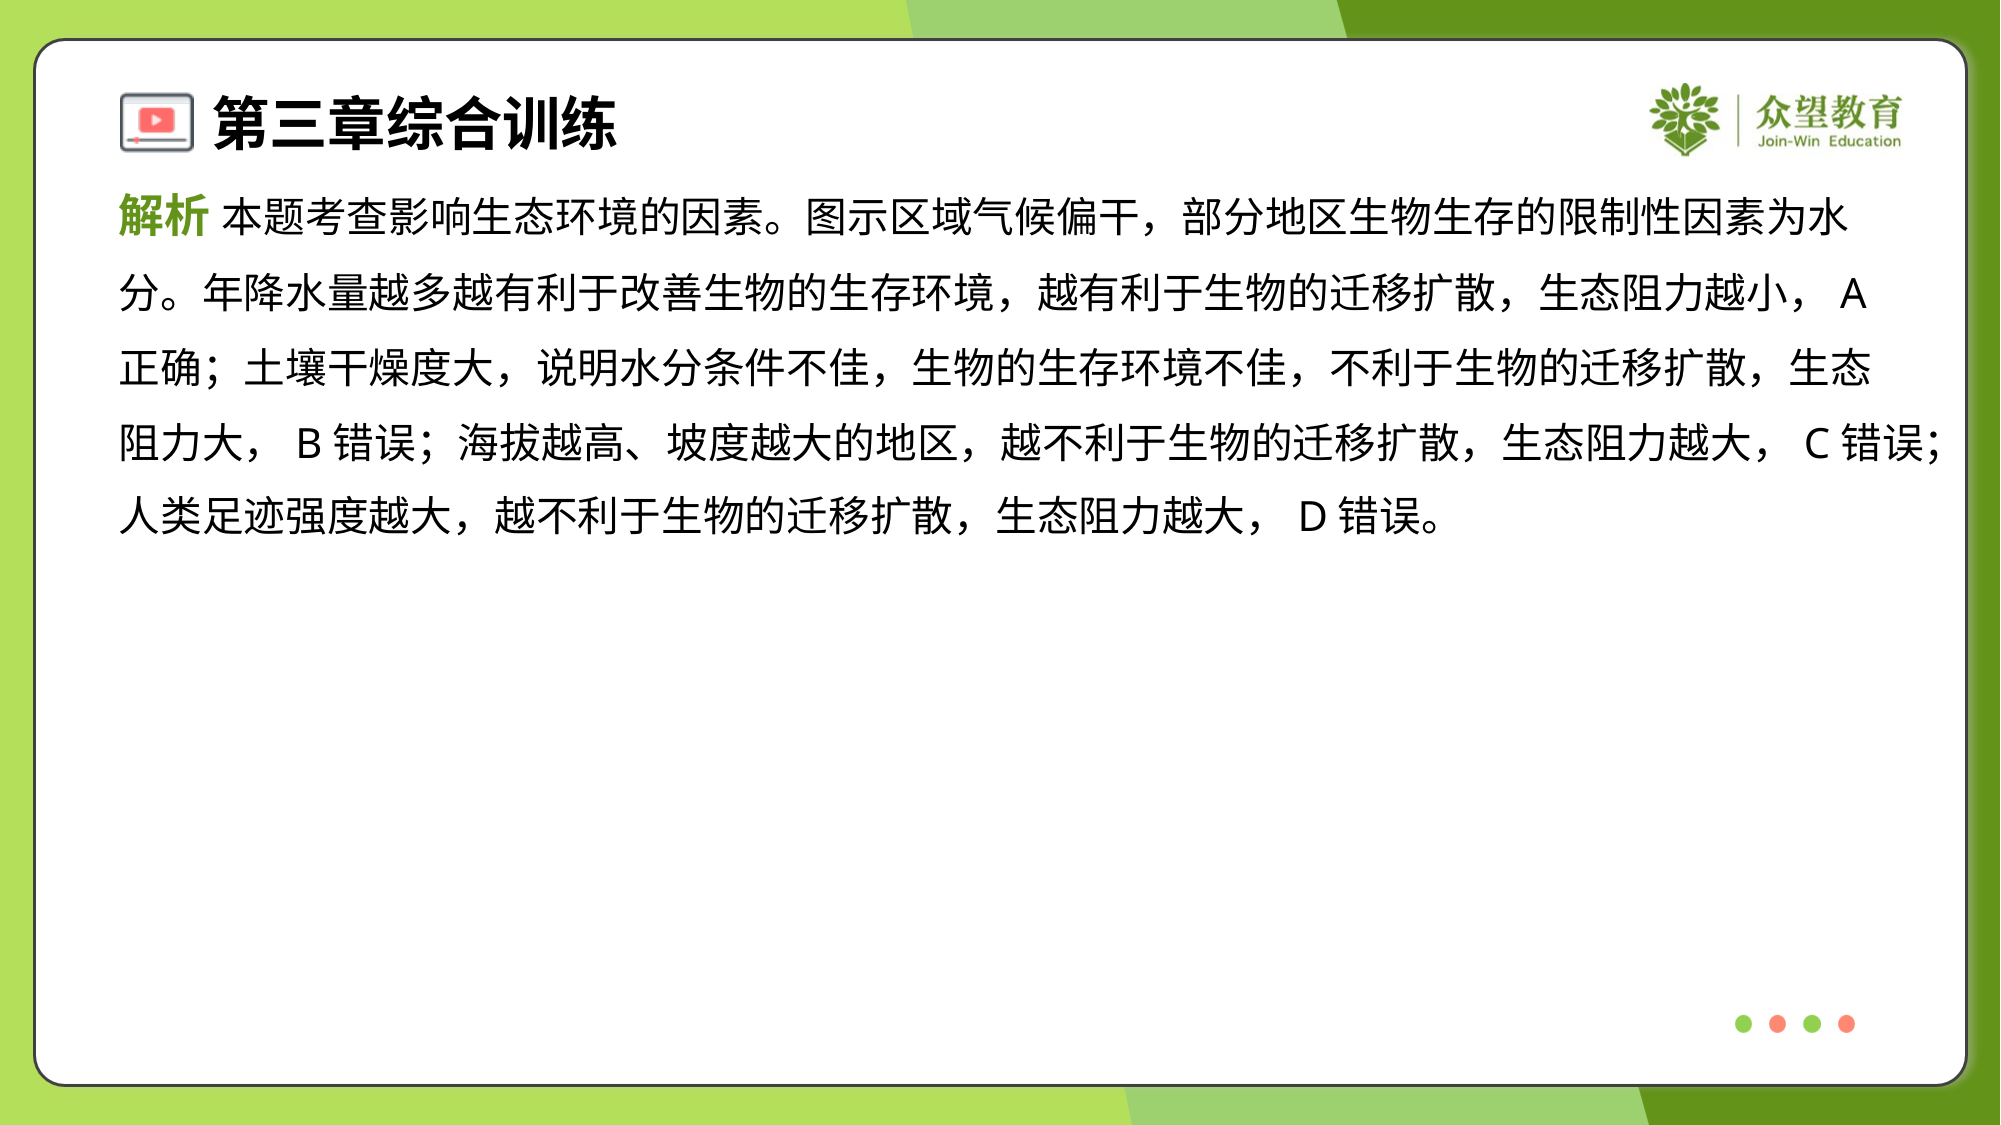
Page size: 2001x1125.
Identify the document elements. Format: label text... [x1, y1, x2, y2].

picture [0, 0, 2000, 1125]
text_box 解析 本题考查影响生态环境的因素。图示区域气候偏干，部分地区生物生存的限制性因素为水 分。年降水量越多越有利于改善生物的生存环境，越有利于生物的迁移扩散，生态阻力越小，A 正确；土壤干燥度大，说明水分条件不佳，生物的生存环境不佳，不利于生物的迁移扩散，生态 阻力大，B错误；海拔越高、坡度越大的地区，越不利于生物的迁移扩散，生态阻力越大，C错误； 人类足迹强度越大，越不利于生物的迁移扩散，生态阻力越大，D错误。 [118, 164, 1883, 533]
